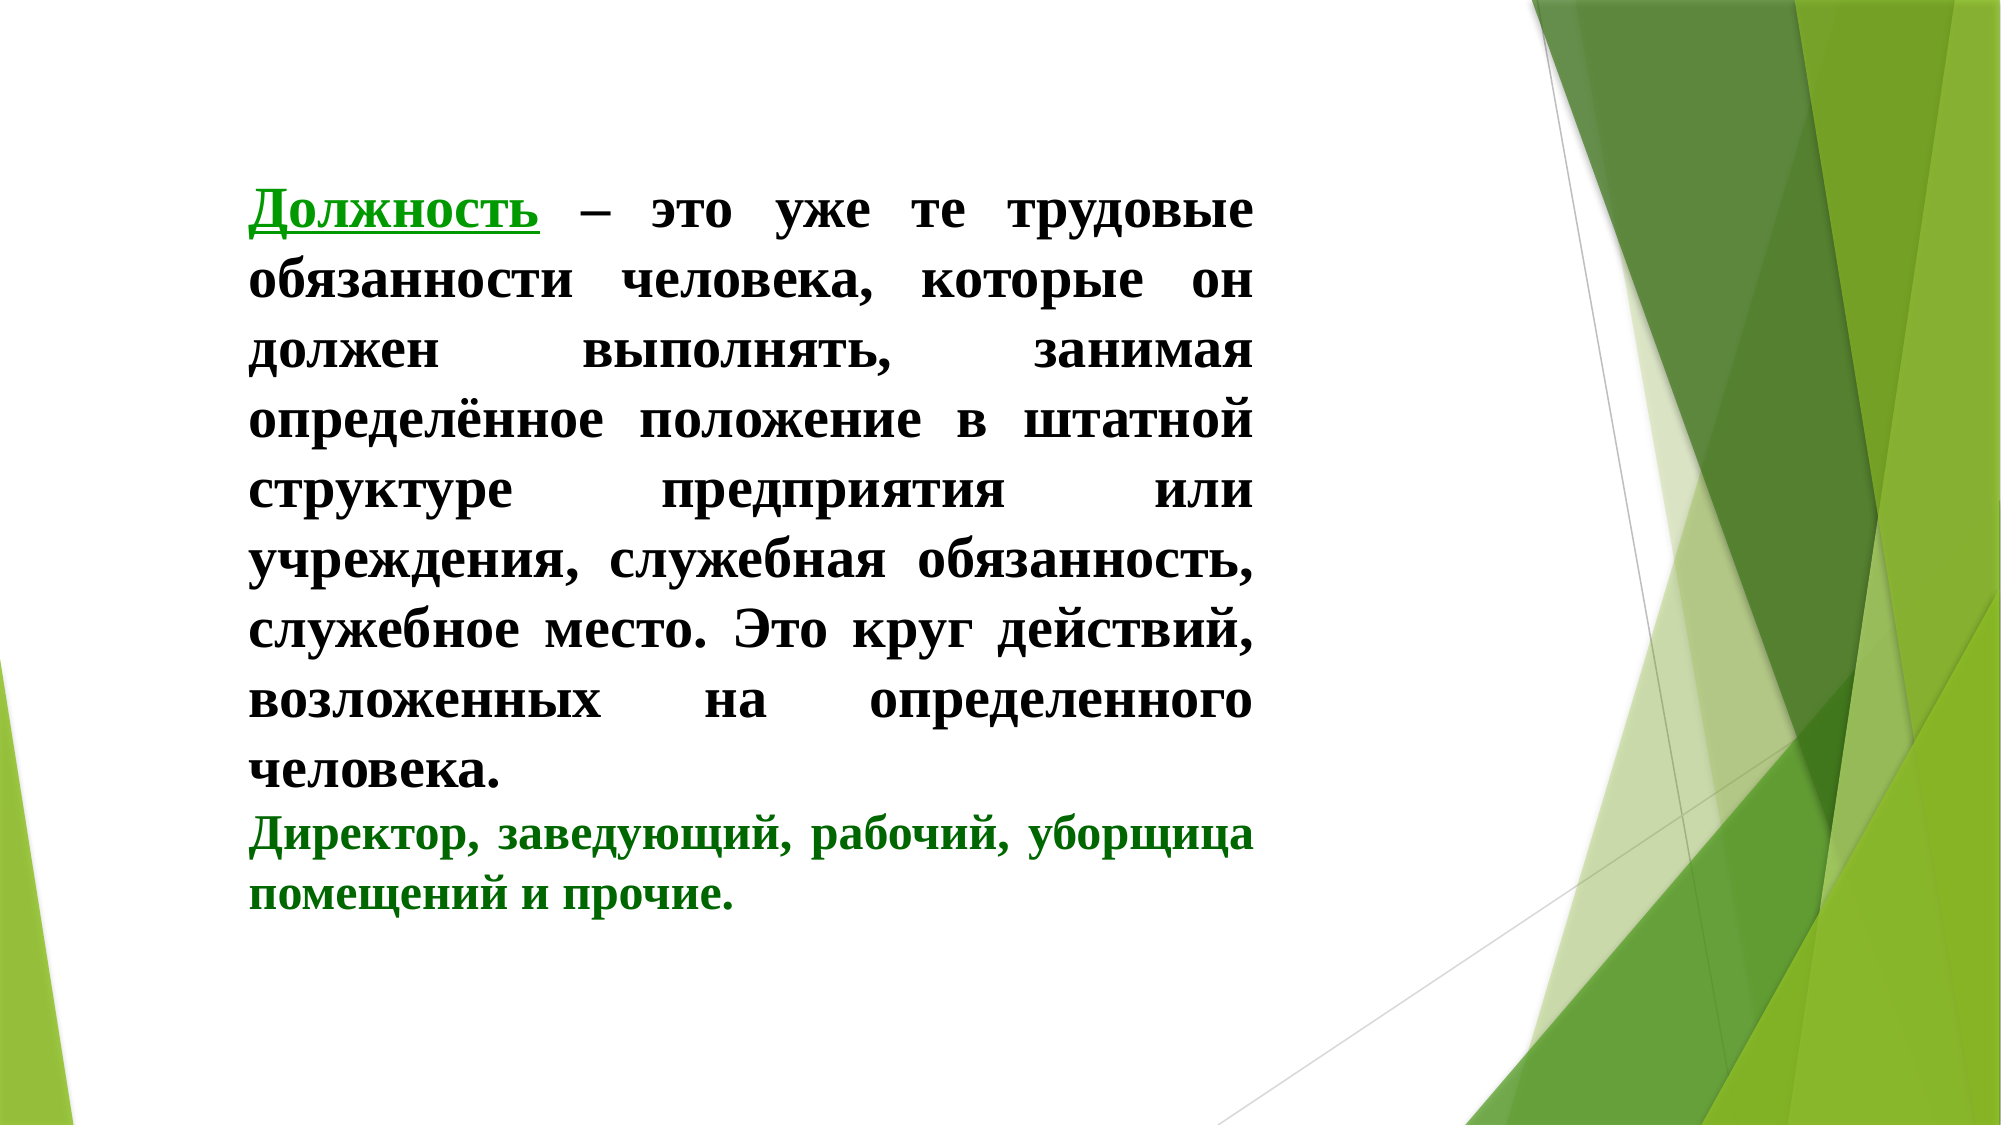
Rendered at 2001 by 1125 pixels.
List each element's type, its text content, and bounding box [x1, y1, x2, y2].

text_box Должность – это уже те трудовые обязанности человека, которые он должен выполнять, занимая определённое положение в штатной структуре предприятия или учреждения, служебная обязанность, служебное место. Это круг действий, возложенных на определенного человека. Директор, заведующий, рабочий, уборщица помещений и прочие. [233, 161, 1269, 927]
